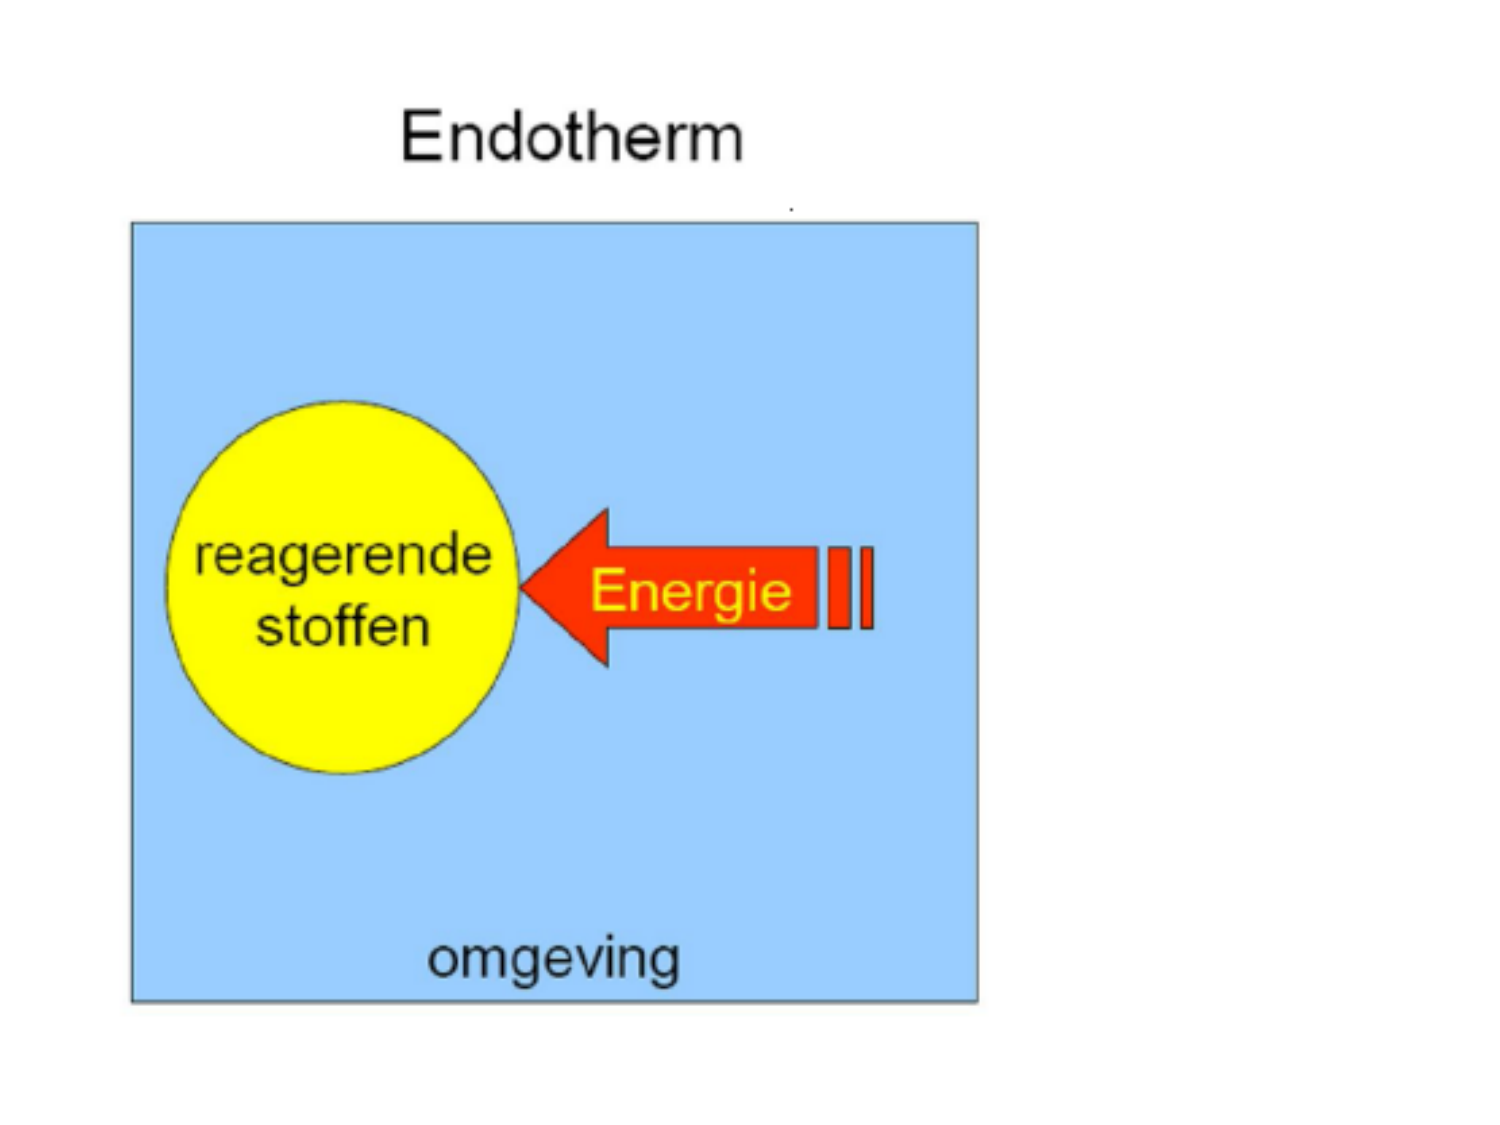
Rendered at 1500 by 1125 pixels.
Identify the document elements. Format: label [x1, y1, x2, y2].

picture [103, 85, 1034, 1031]
